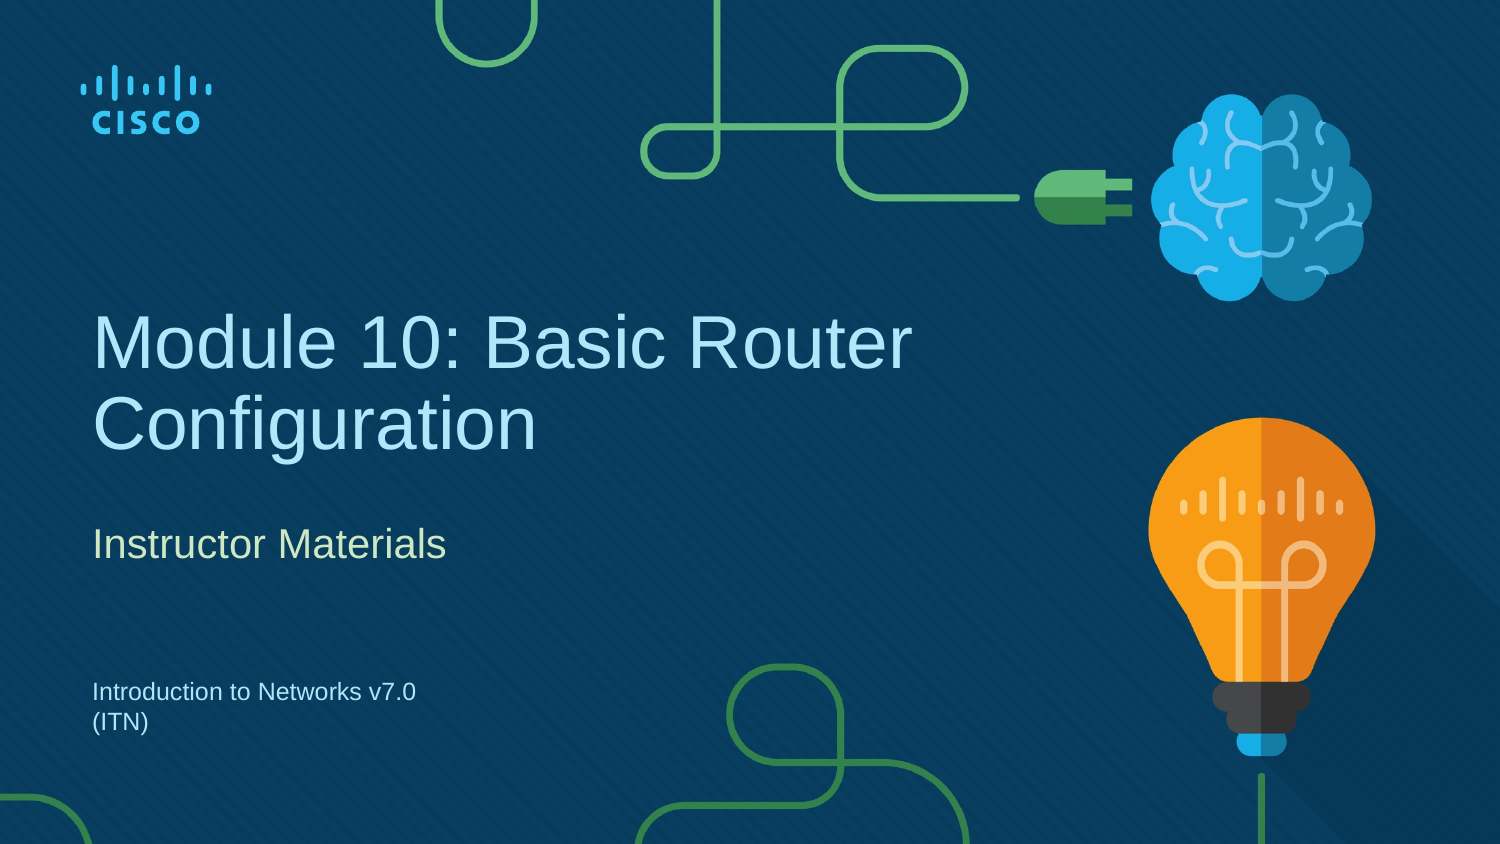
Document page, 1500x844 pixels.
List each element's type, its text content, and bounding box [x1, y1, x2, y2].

picture [0, 0, 1500, 844]
title Module 10: Basic Router Configuration [77, 200, 1153, 474]
subtitle Introduction to Networks v7.0 (ITN) [77, 624, 466, 773]
list Instructor Materials [77, 513, 1049, 563]
